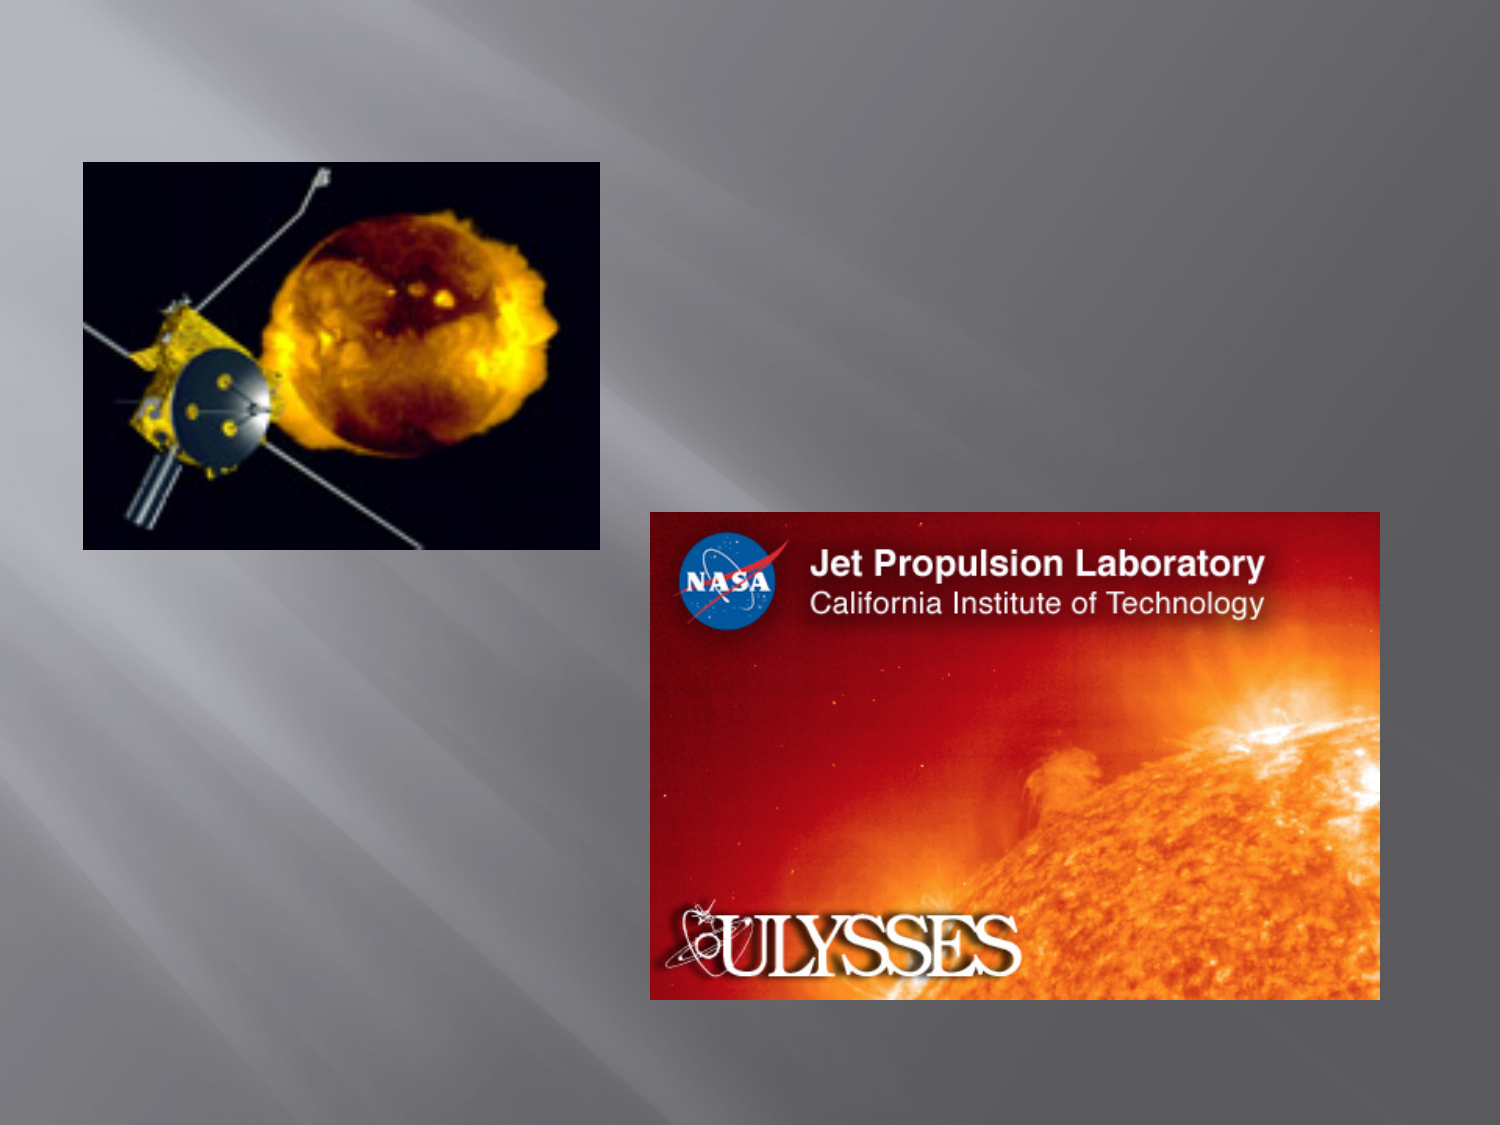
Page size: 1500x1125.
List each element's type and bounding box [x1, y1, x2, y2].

picture [83, 162, 601, 551]
picture [649, 512, 1380, 1001]
